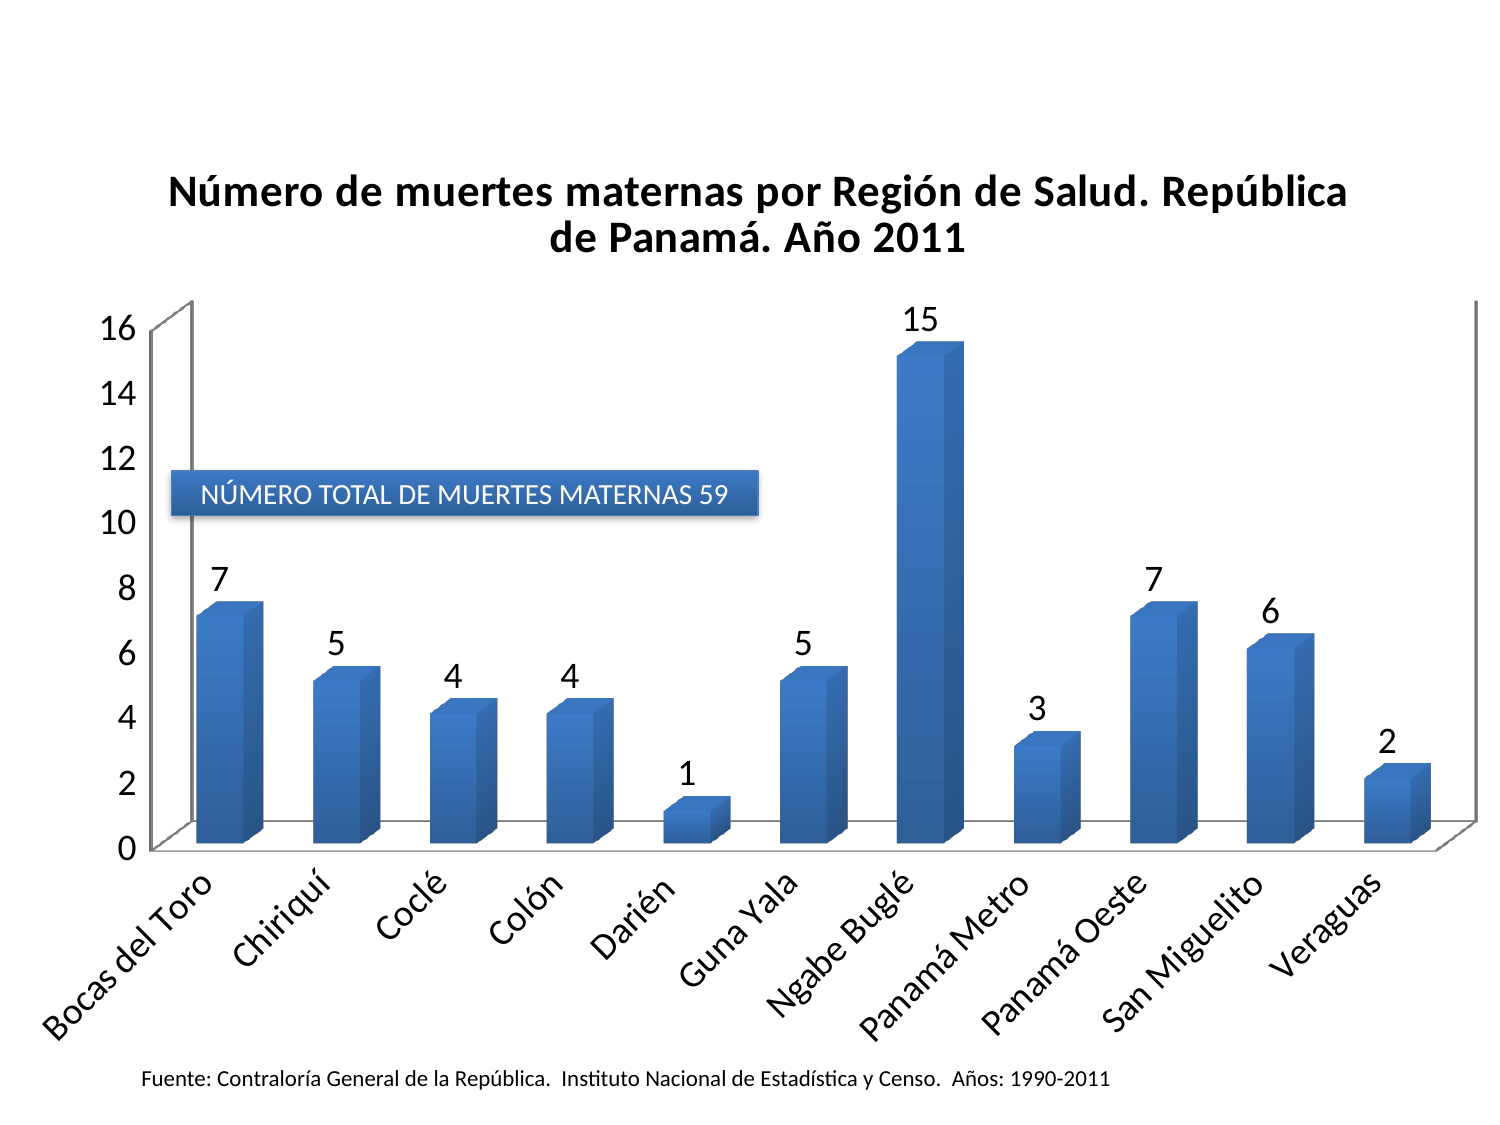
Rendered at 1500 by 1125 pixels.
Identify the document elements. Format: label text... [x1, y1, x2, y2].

chart [7, 131, 1500, 1075]
text_box Fuente: Contraloría General de la República. Instituto Nacional de Estadística y Censo. Años: 1990-2011 [126, 1082, 1129, 1106]
